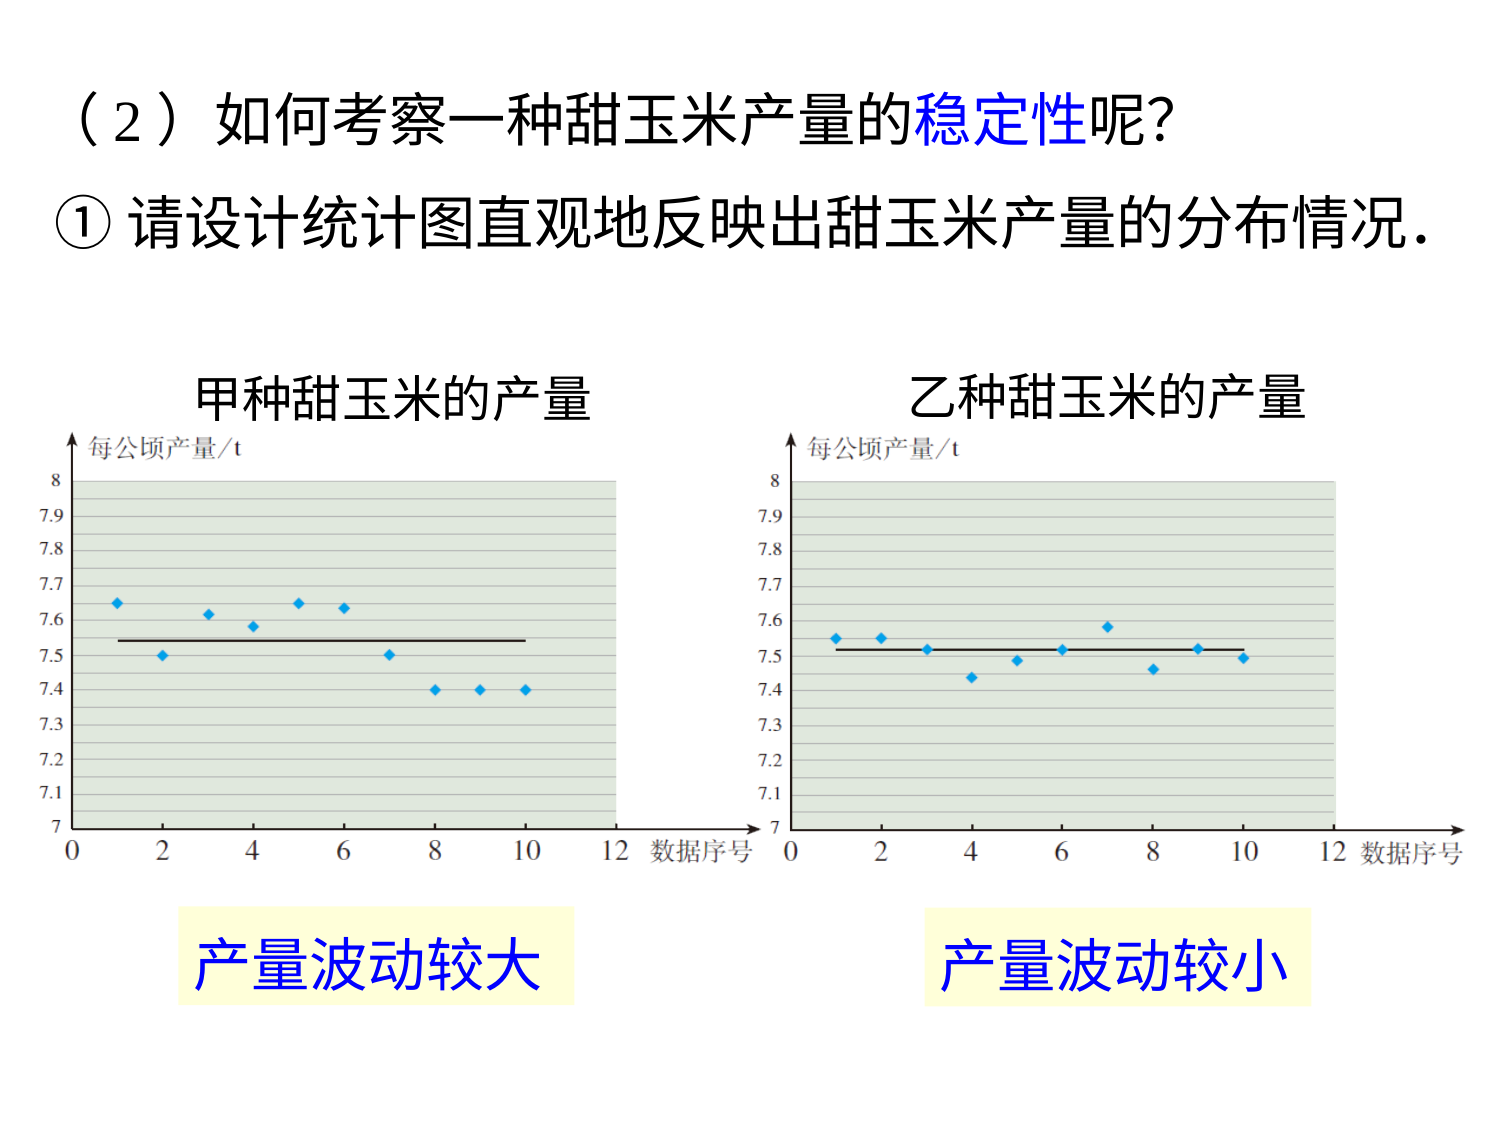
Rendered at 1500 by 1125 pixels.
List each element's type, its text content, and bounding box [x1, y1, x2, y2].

text_box （2）如何考察一种甜玉米产量的稳定性呢？ ①请设计统计图直观地反映出甜玉米产量的分布情况． [26, 55, 1500, 355]
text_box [26, 330, 740, 873]
text_box 产量波动较小 [924, 907, 1312, 1007]
text_box 产量波动较大 [178, 906, 575, 1006]
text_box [744, 328, 1481, 874]
